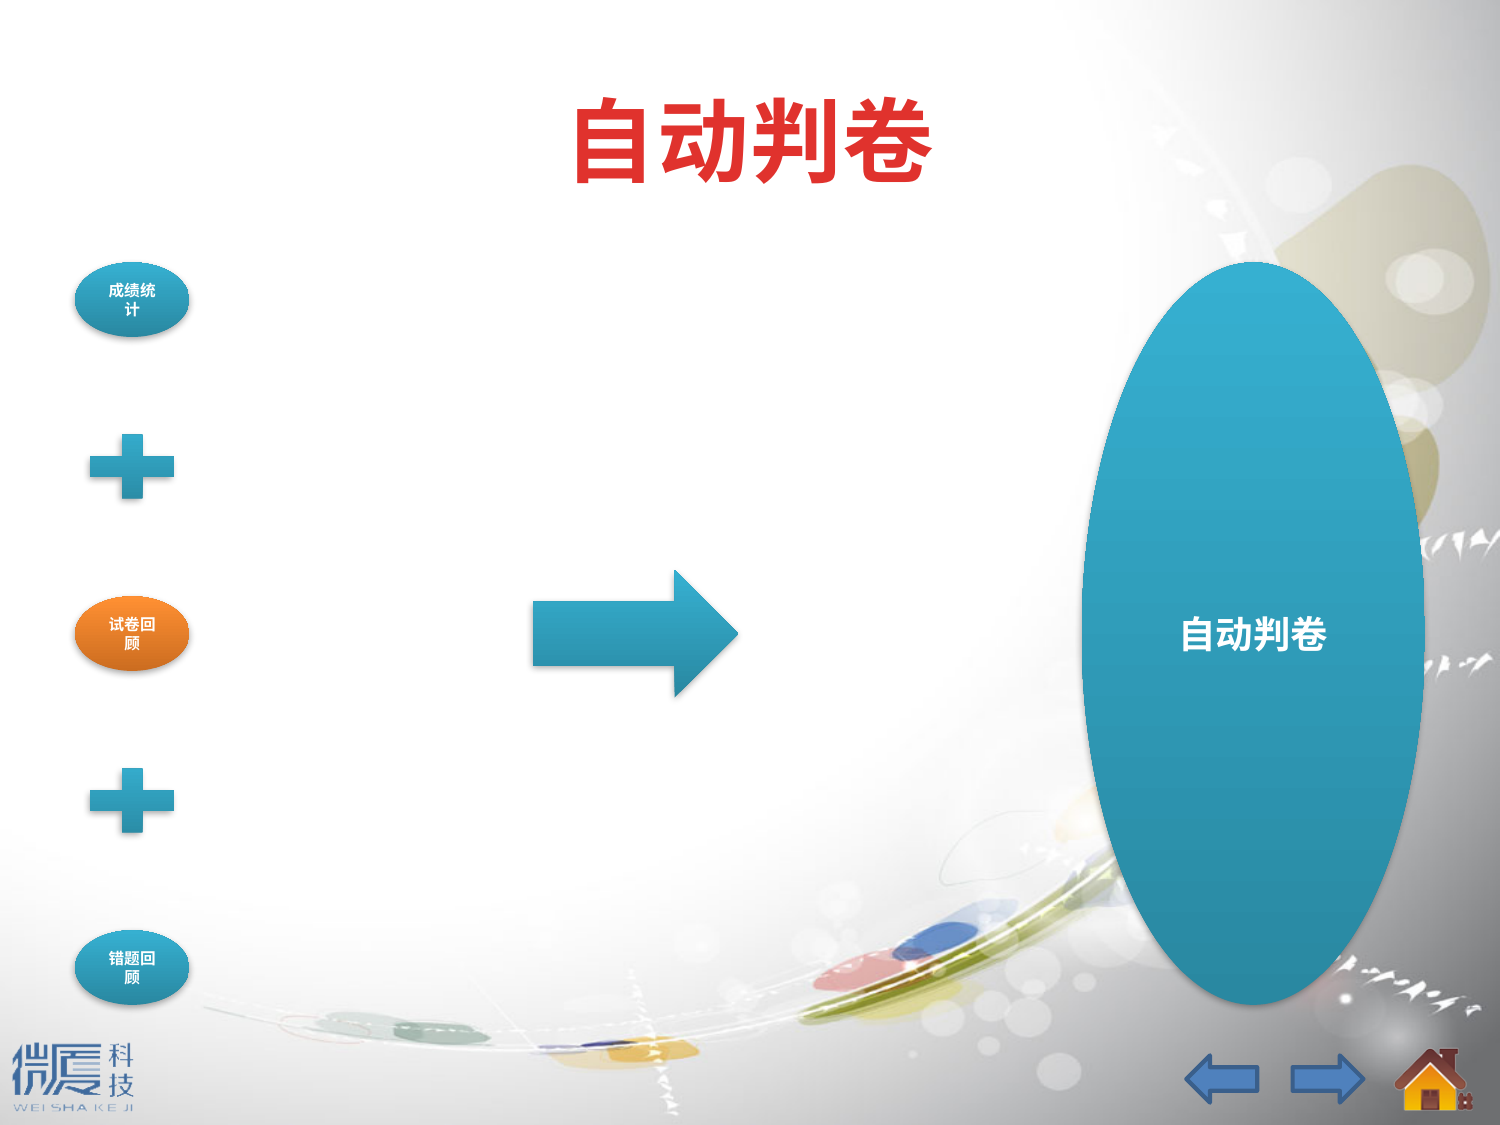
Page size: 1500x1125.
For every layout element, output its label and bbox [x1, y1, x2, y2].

list [74, 262, 1426, 1006]
text_box [1186, 1039, 1485, 1118]
picture [0, 0, 1500, 1125]
